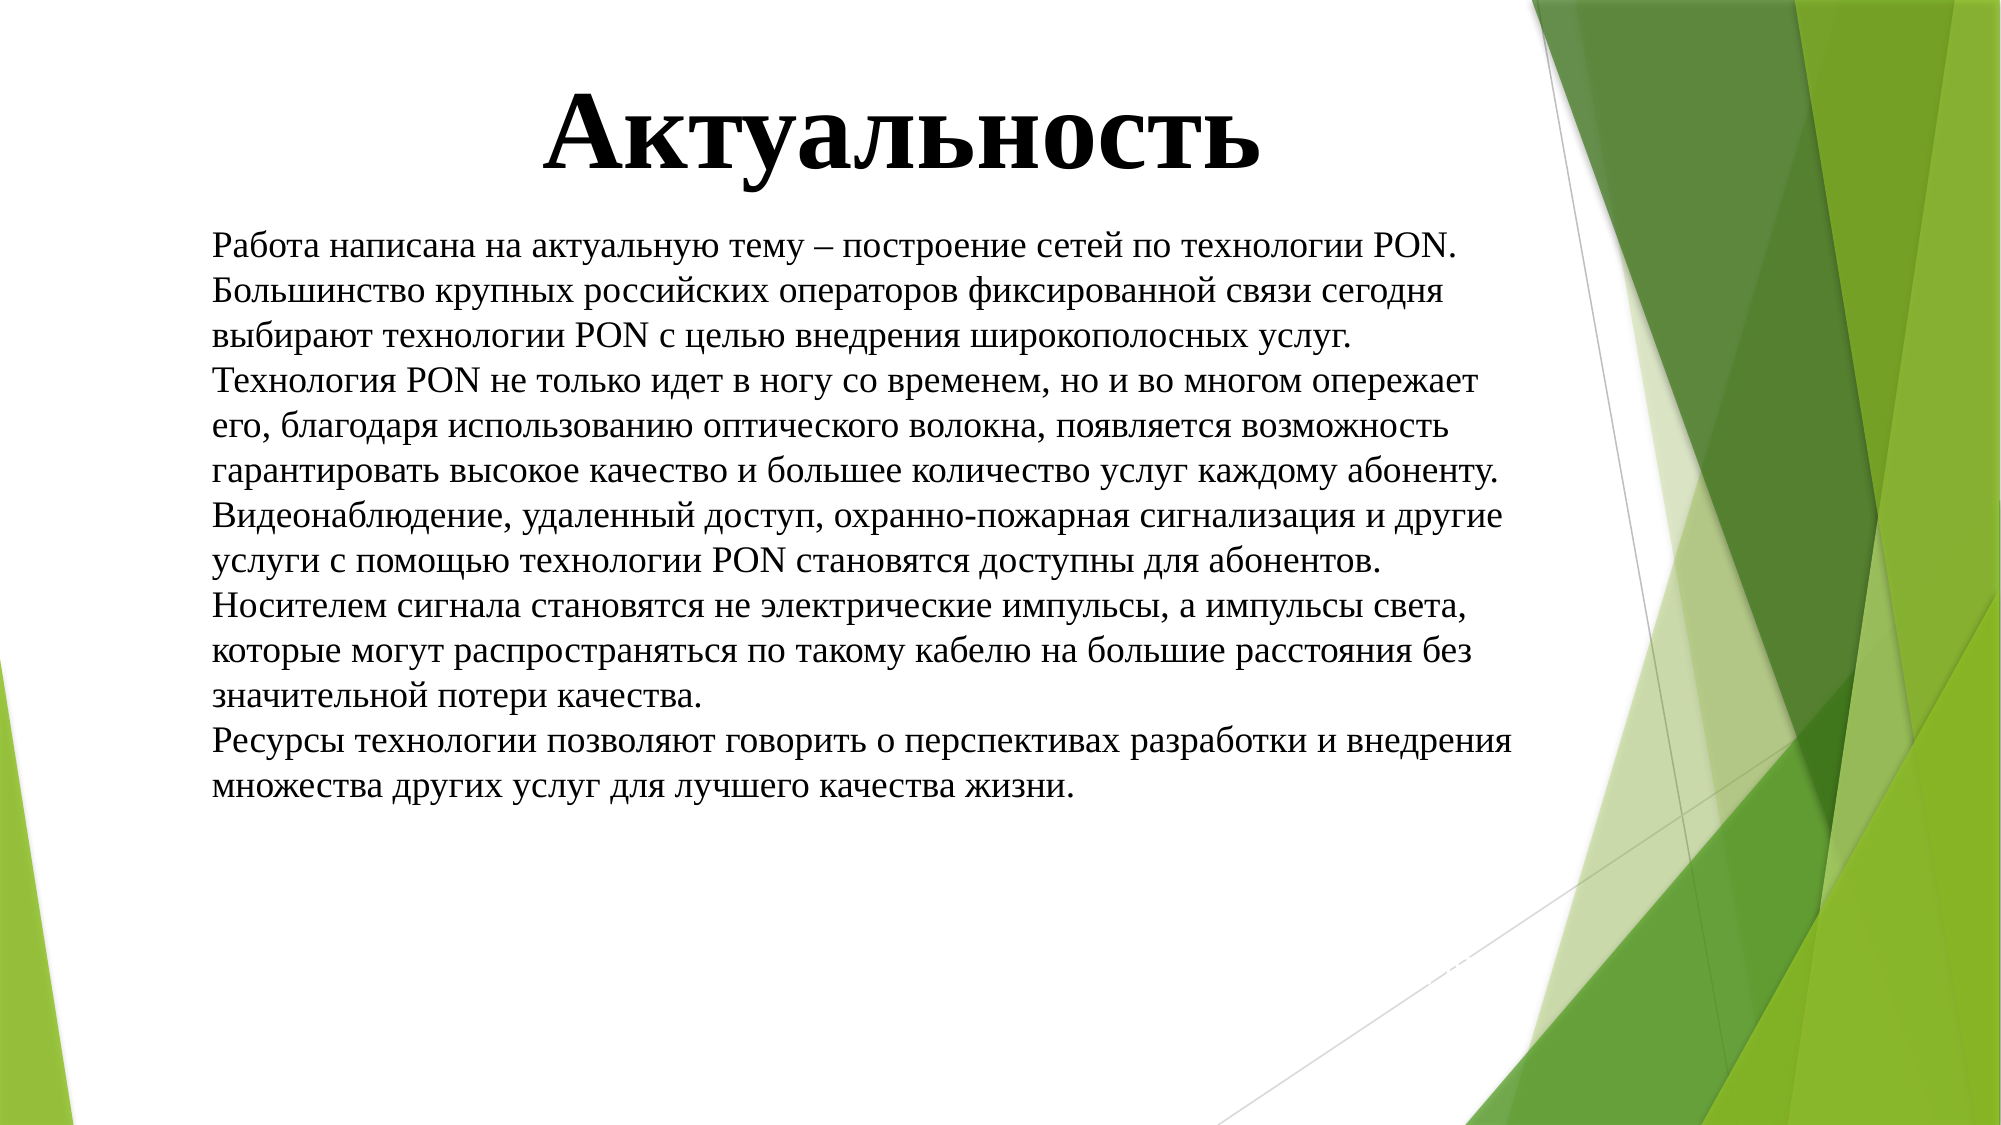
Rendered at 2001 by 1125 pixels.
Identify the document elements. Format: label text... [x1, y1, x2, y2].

list Актуальность [197, 48, 1608, 190]
text_box Работа написана на актуальную тему – построение сетей по технологии PON. Большинство крупных российских операторов фиксированной связи сегодня выбирают технологии PON с целью внедрения широкополосных услуг. Технология PON не только идет в ногу со временем, но и во многом опережает его, благодаря использованию оптического волокна, появляется возможность гарантировать высокое качество и большее количество услуг каждому абоненту. Видеонаблюдение, удаленный доступ, охранно-пожарная сигнализация и другие услуги с помощью технологии PON становятся доступны для абонентов. Носителем сигнала становятся не электрические импульсы, а импульсы света, которые могут распространяться по такому кабелю на большие расстояния без значительной потери качества. Ресурсы технологии позволяют говорить о перспективах разработки и внедрения множества других услуг для лучшего качества жизни. ет в ногу со временем, но и во многом опережает его, благодаря использованию оптического волокна, появляется возможность гарантировать высокое качество и большее количество услуг каждому абоненту. Видеонаблюдение, удаленный доступ, охранно-пожарная сигнализация и другие услуги. [197, 212, 1533, 1082]
